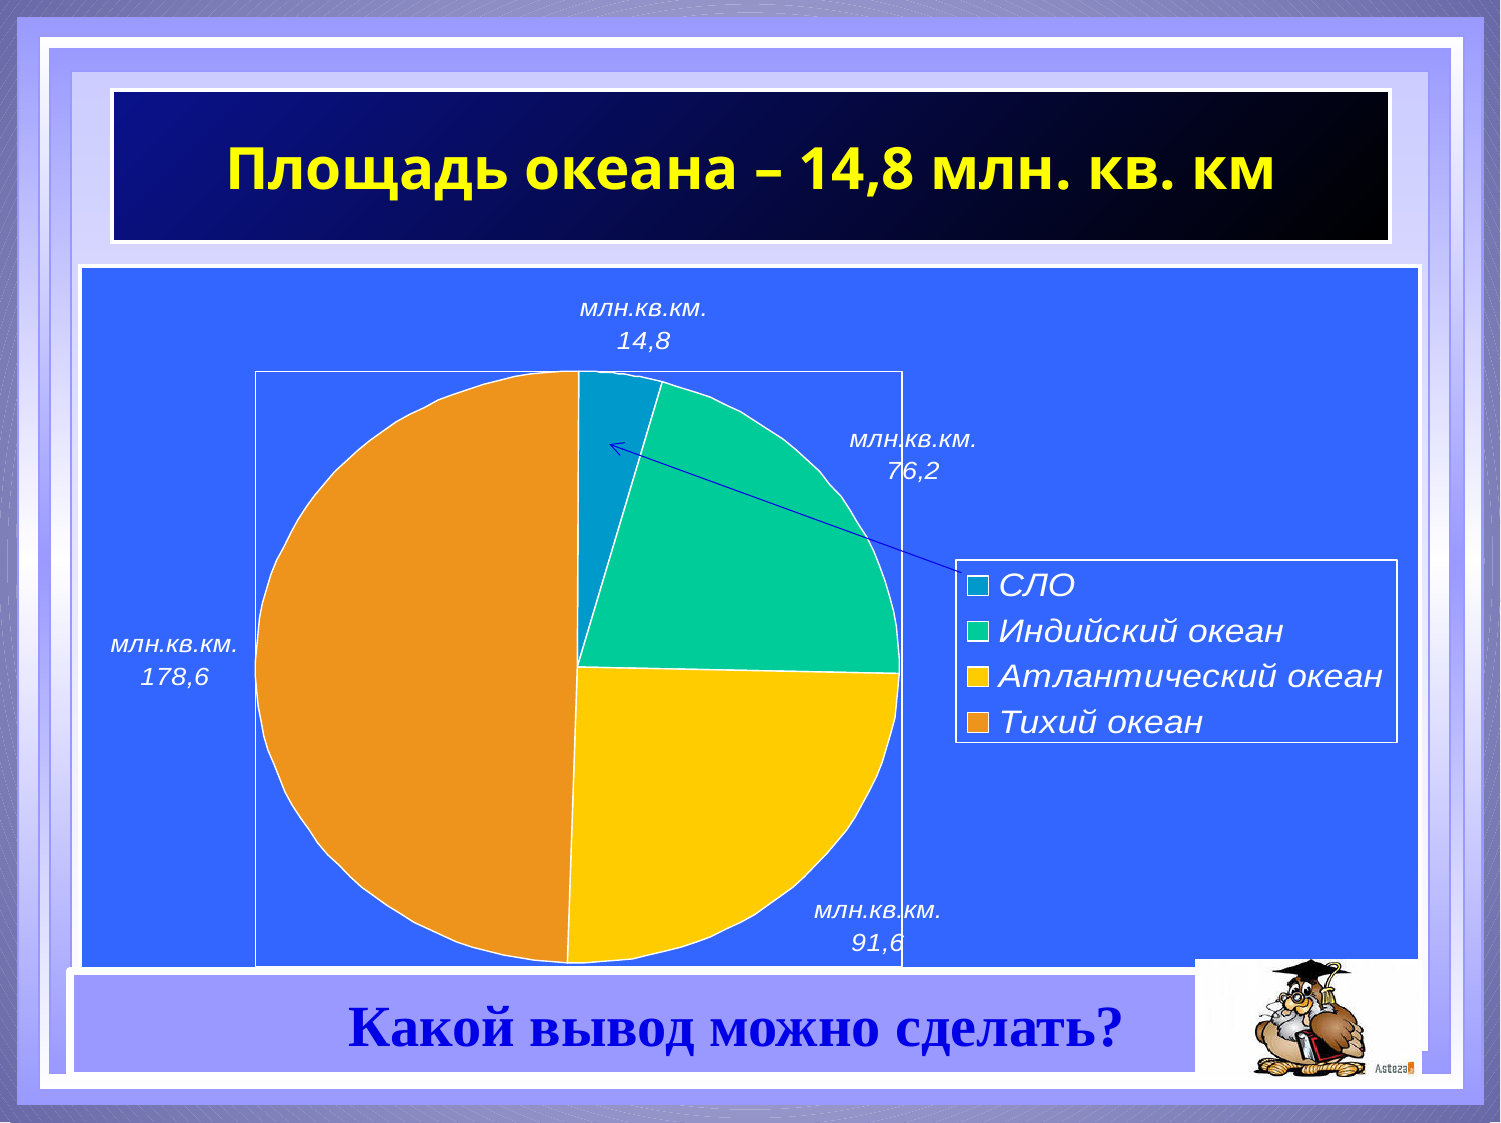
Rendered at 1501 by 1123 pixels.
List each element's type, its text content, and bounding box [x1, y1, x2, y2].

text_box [609, 444, 962, 573]
text_box Какой вывод можно сделать? [66, 967, 1190, 1080]
picture [81, 267, 1419, 1077]
title Площадь океана – 14,8 млн. кв. км [111, 89, 1391, 243]
